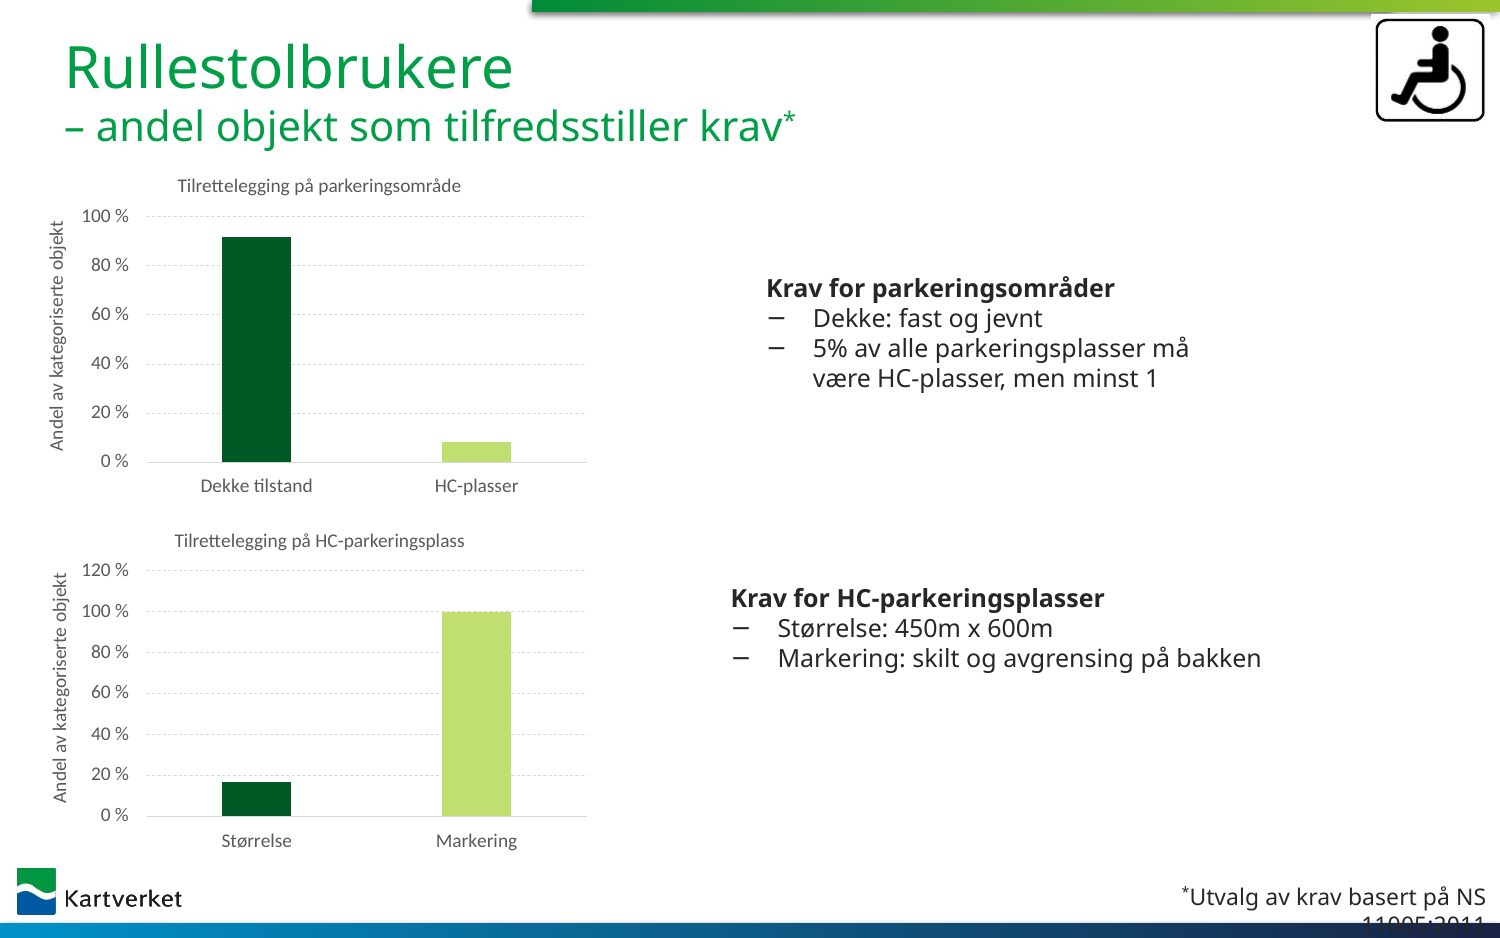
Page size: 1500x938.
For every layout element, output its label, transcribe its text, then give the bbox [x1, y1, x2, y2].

picture [1371, 13, 1491, 127]
picture [41, 520, 598, 859]
text_box *Utvalg av krav basert på NS 11005:2011 [1068, 873, 1500, 938]
text_box Krav for parkeringsområder Dekke: fast og jevnt 5% av alle parkeringsplasser må være HC-plasser, men minst 1 [751, 264, 1232, 400]
picture [41, 166, 598, 505]
text_box Rullestolbrukere – andel objekt som tilfredsstiller krav* [49, 23, 1431, 158]
text_box Krav for HC-parkeringsplasser Størrelse: 450m x 600m Markering: skilt og avgrensing på bakken [715, 574, 1278, 680]
